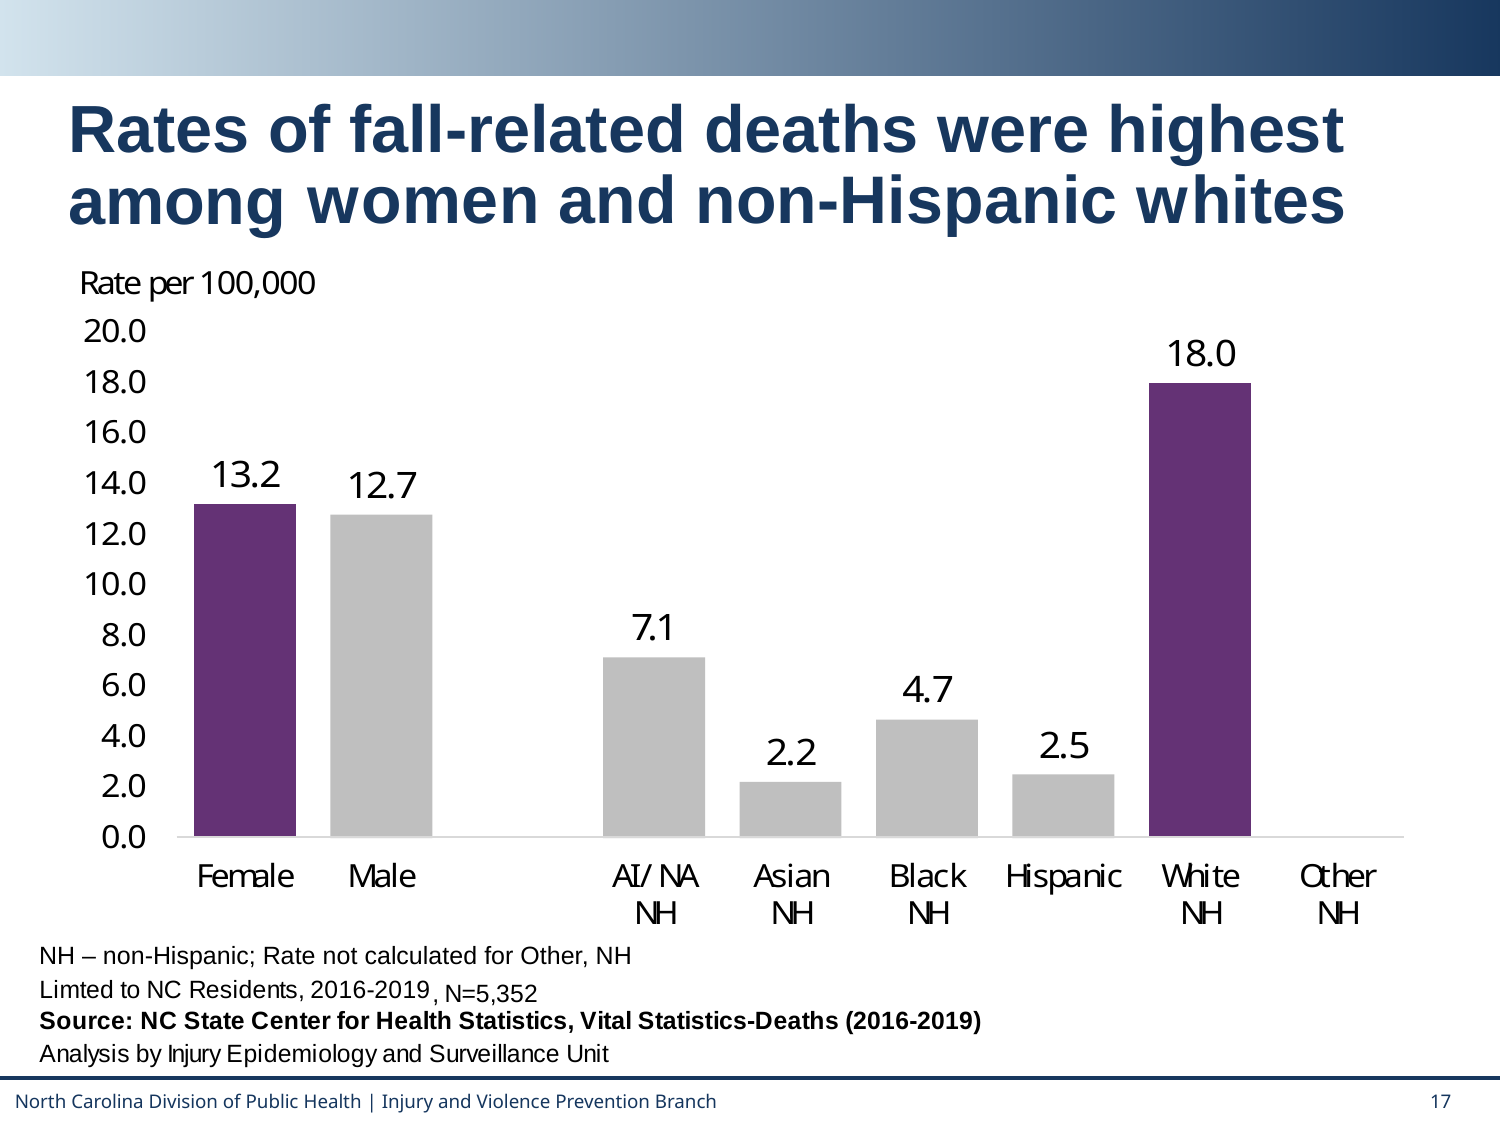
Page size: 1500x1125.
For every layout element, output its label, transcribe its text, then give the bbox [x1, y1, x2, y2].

text_box Rates of fall-related deaths were highest among [53, 87, 1460, 178]
text_box NH – non-Hispanic; Rate not calculated for Other, NH [24, 931, 753, 977]
picture [296, 156, 1500, 245]
picture [33, 943, 1005, 1070]
picture [53, 248, 1416, 938]
